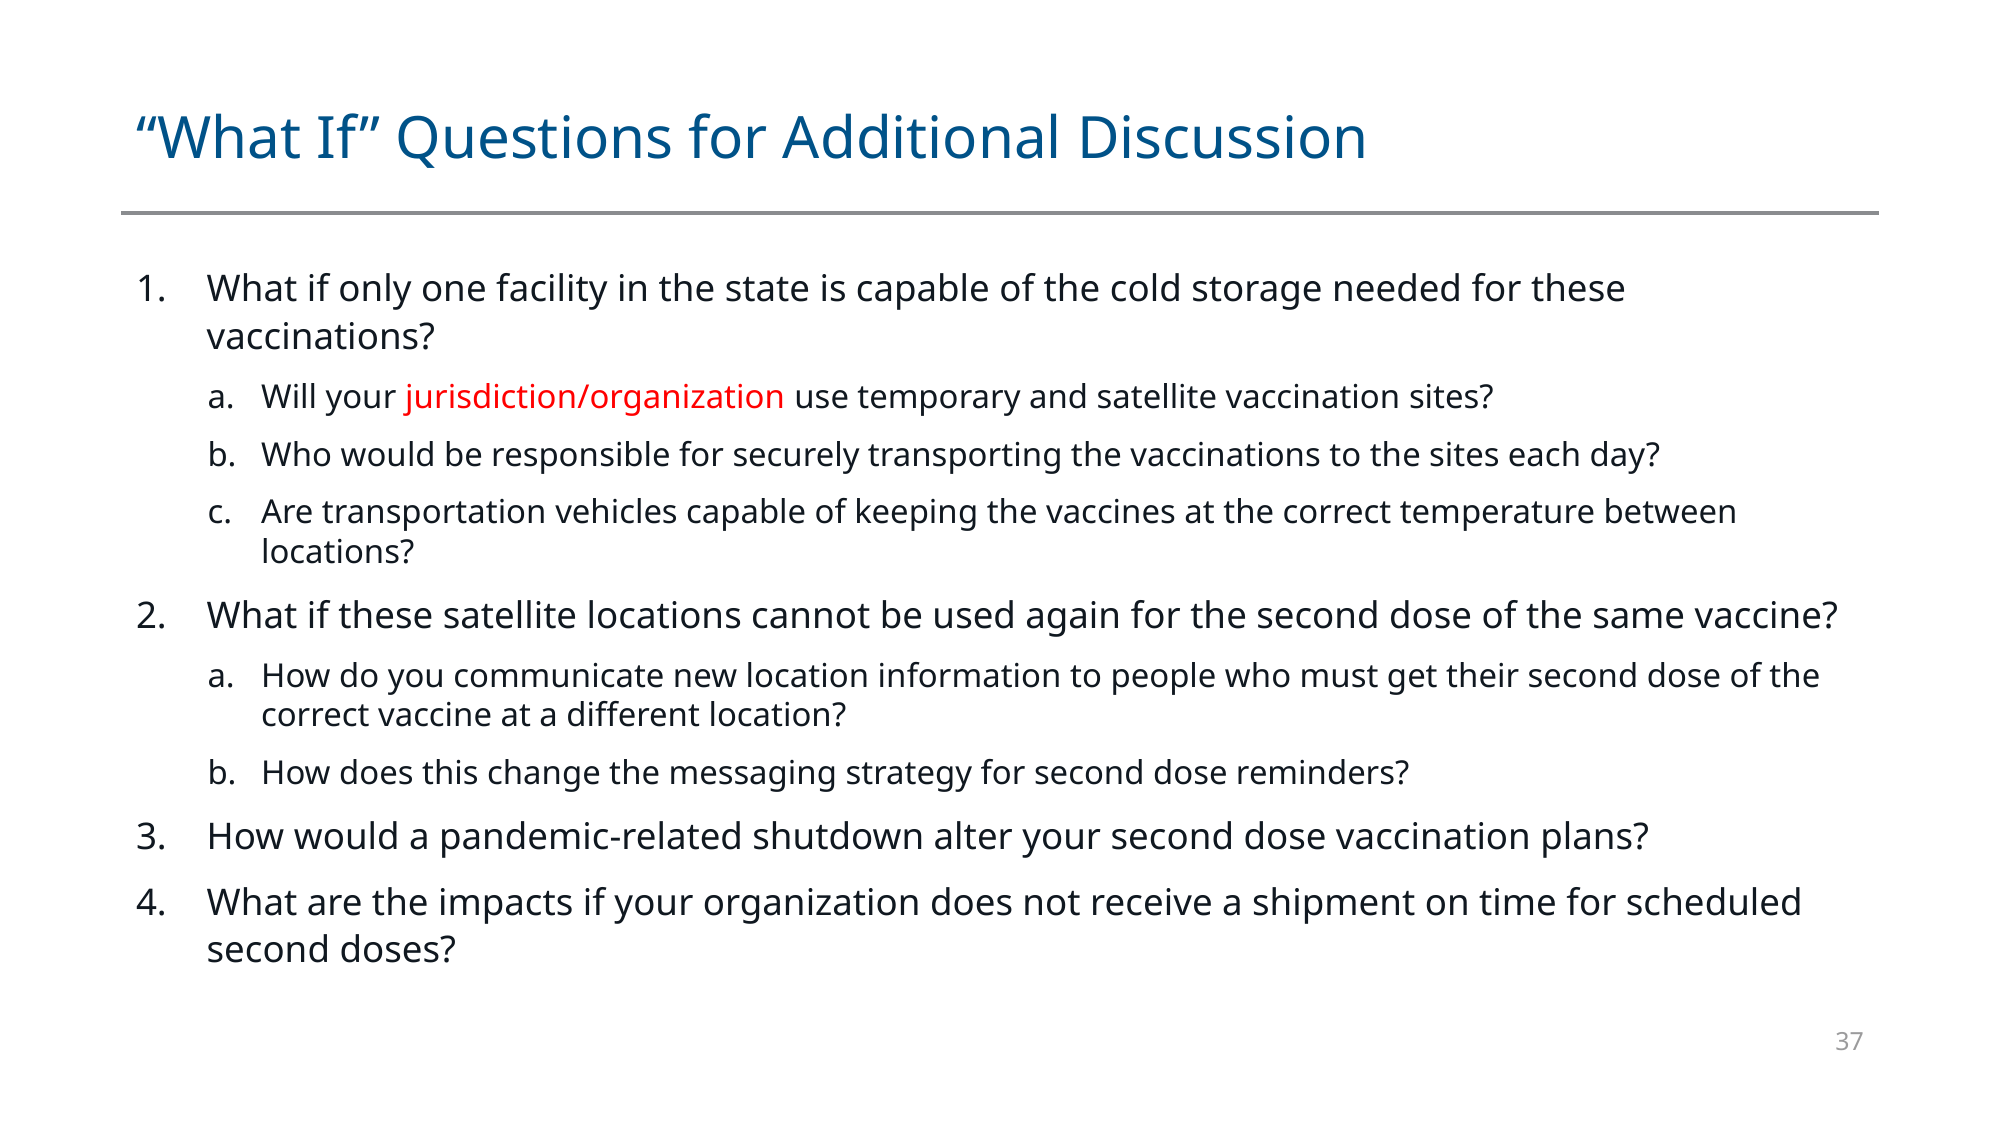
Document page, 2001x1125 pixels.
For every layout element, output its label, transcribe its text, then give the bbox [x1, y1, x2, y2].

slide_number 37 [1728, 1012, 1879, 1073]
title “What If” Questions for Additional Discussion [121, 74, 1879, 197]
list What if only one facility in the state is capable of the cold storage needed for these vaccinations? Will your jurisdiction/organization use temporary and satellite vaccination sites? Who would be responsible for securely transporting the vaccinations to the sites each day? Are transportation vehicles capable of keeping the vaccines at the correct temperature between locations? What if these satellite locations cannot be used again for the second dose of the same vaccine? How do you communicate new location information to people who must get their second dose of the correct vaccine at a different location? How does this change the messaging strategy for second dose reminders? How would a pandemic-related shutdown alter your second dose vaccination plans? What are the impacts if your organization does not receive a shipment on time for scheduled second doses? [121, 254, 1879, 1013]
